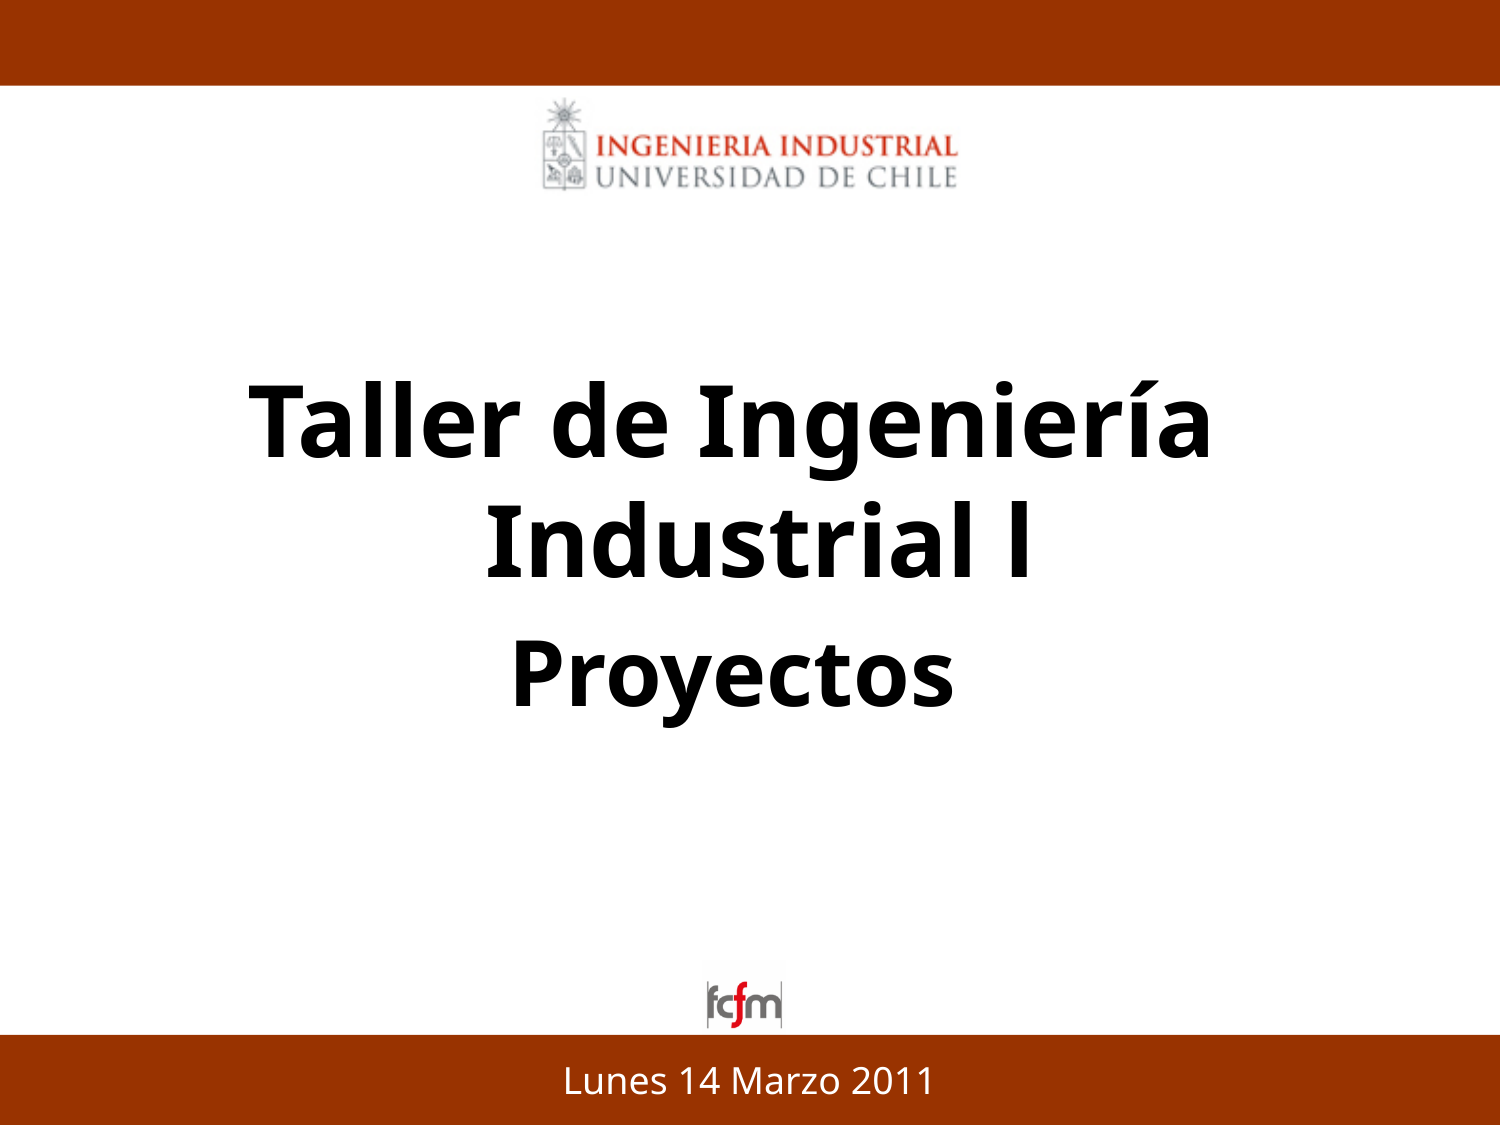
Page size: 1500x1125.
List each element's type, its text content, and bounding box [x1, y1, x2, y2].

text_box Lunes 14 Marzo 2011 [0, 1034, 1500, 1125]
text_box Taller de Ingeniería Industrial l Proyectos [64, 349, 1400, 539]
picture [702, 959, 786, 1036]
text_box [0, 0, 1500, 86]
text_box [525, 89, 975, 197]
